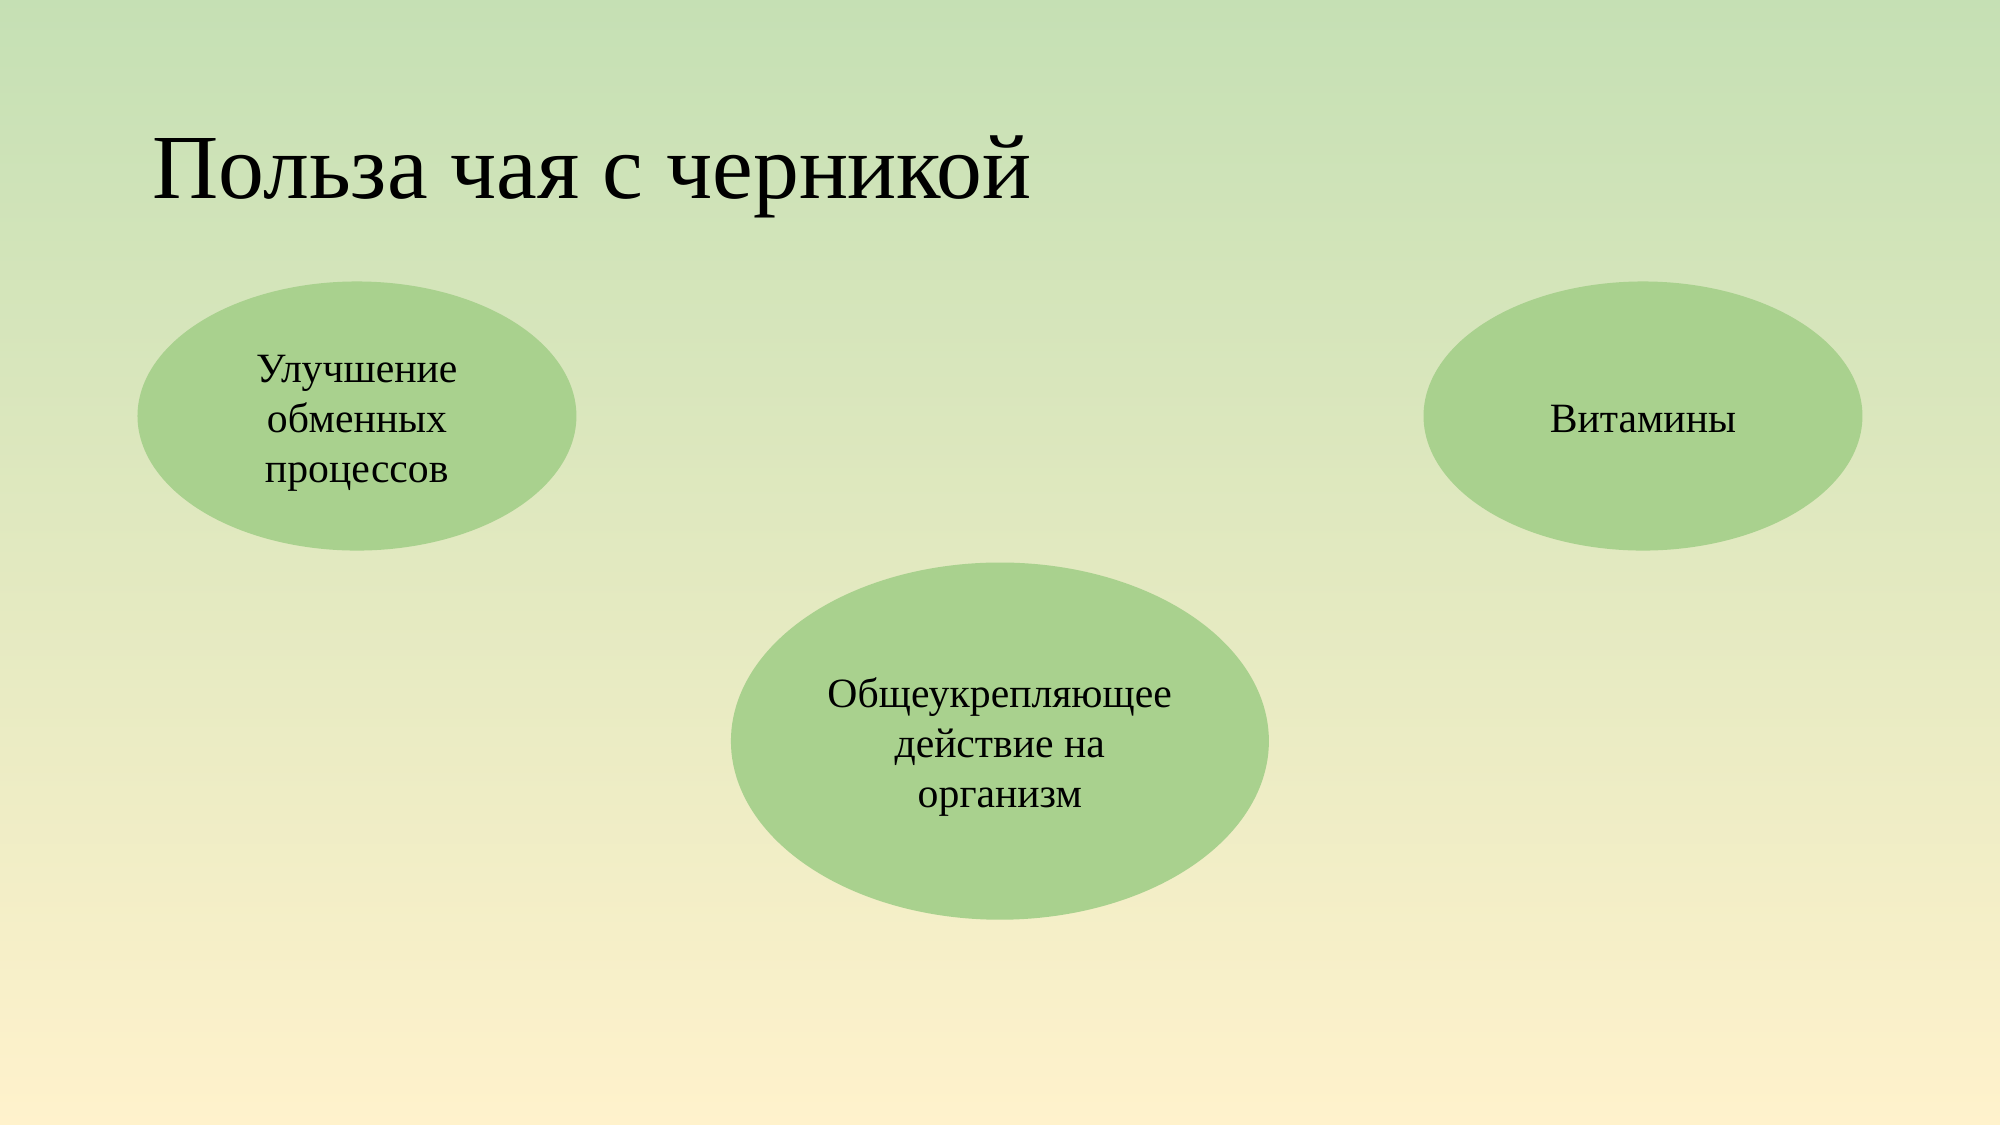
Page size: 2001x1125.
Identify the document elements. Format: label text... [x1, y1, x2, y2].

text_box Улучшение обменных процессов [136, 280, 578, 552]
text_box Витамины [1422, 280, 1864, 552]
title Польза чая с черникой [137, 59, 1863, 278]
text_box Общеукрепляющее действие на организм [729, 561, 1270, 921]
